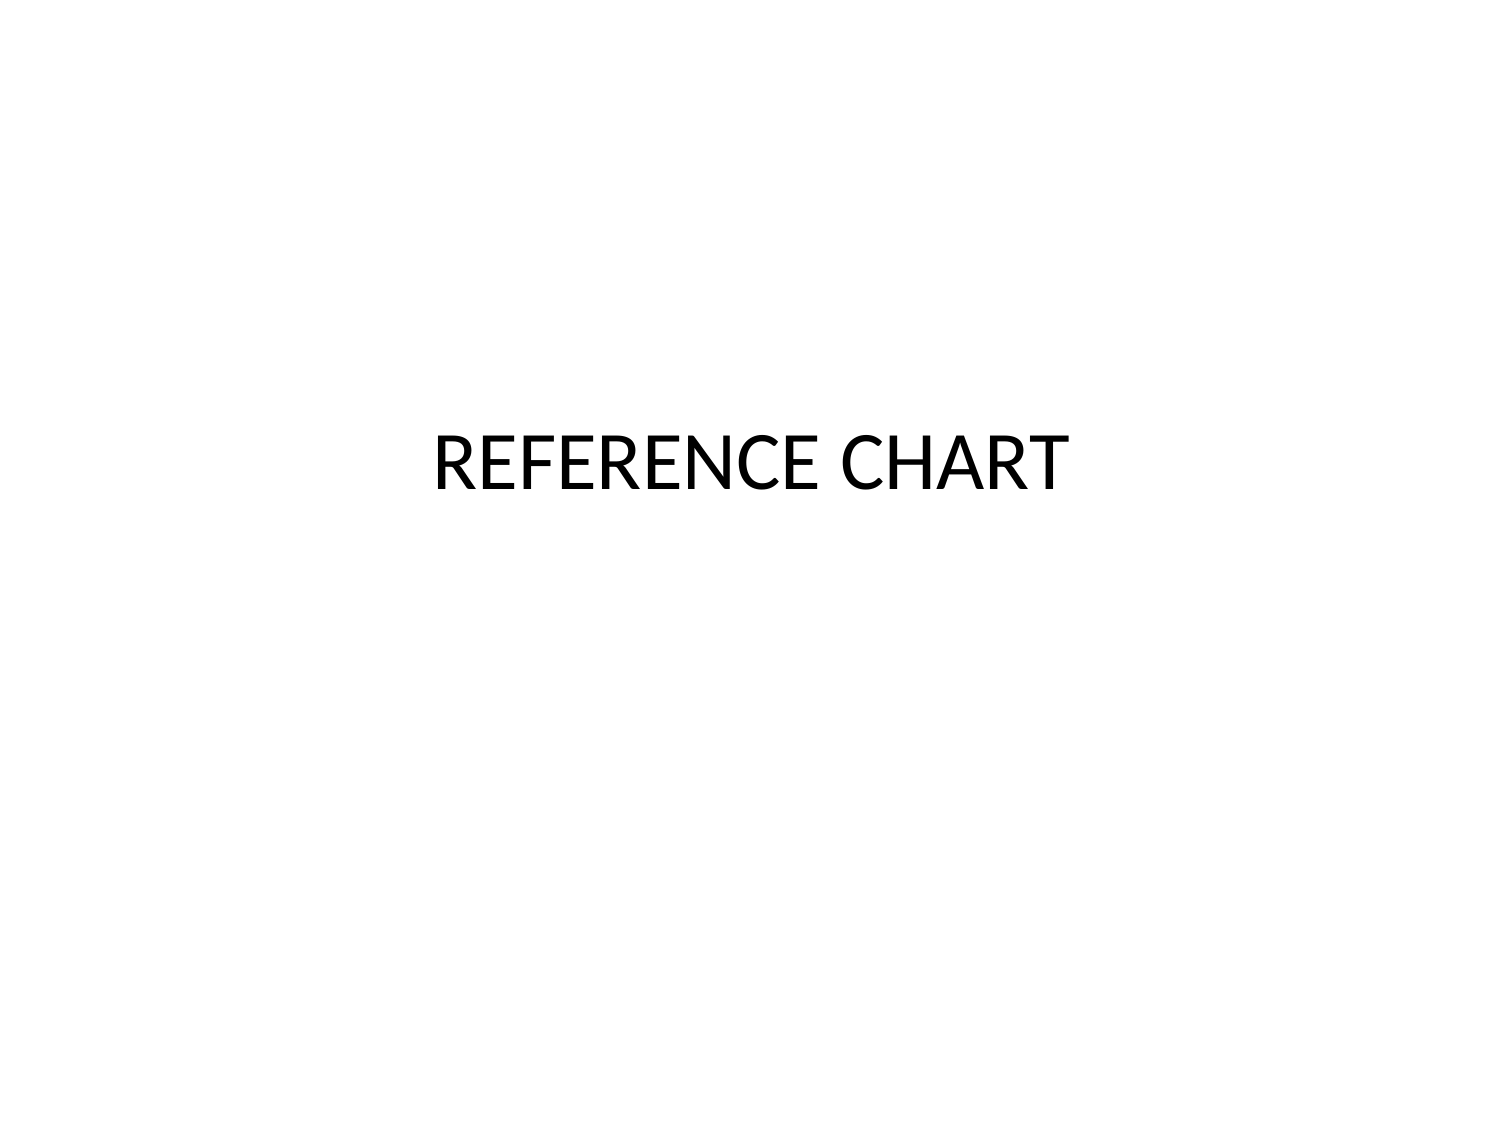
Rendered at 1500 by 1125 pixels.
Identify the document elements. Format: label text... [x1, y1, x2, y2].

text_box REFERENCE CHART [417, 398, 1086, 514]
